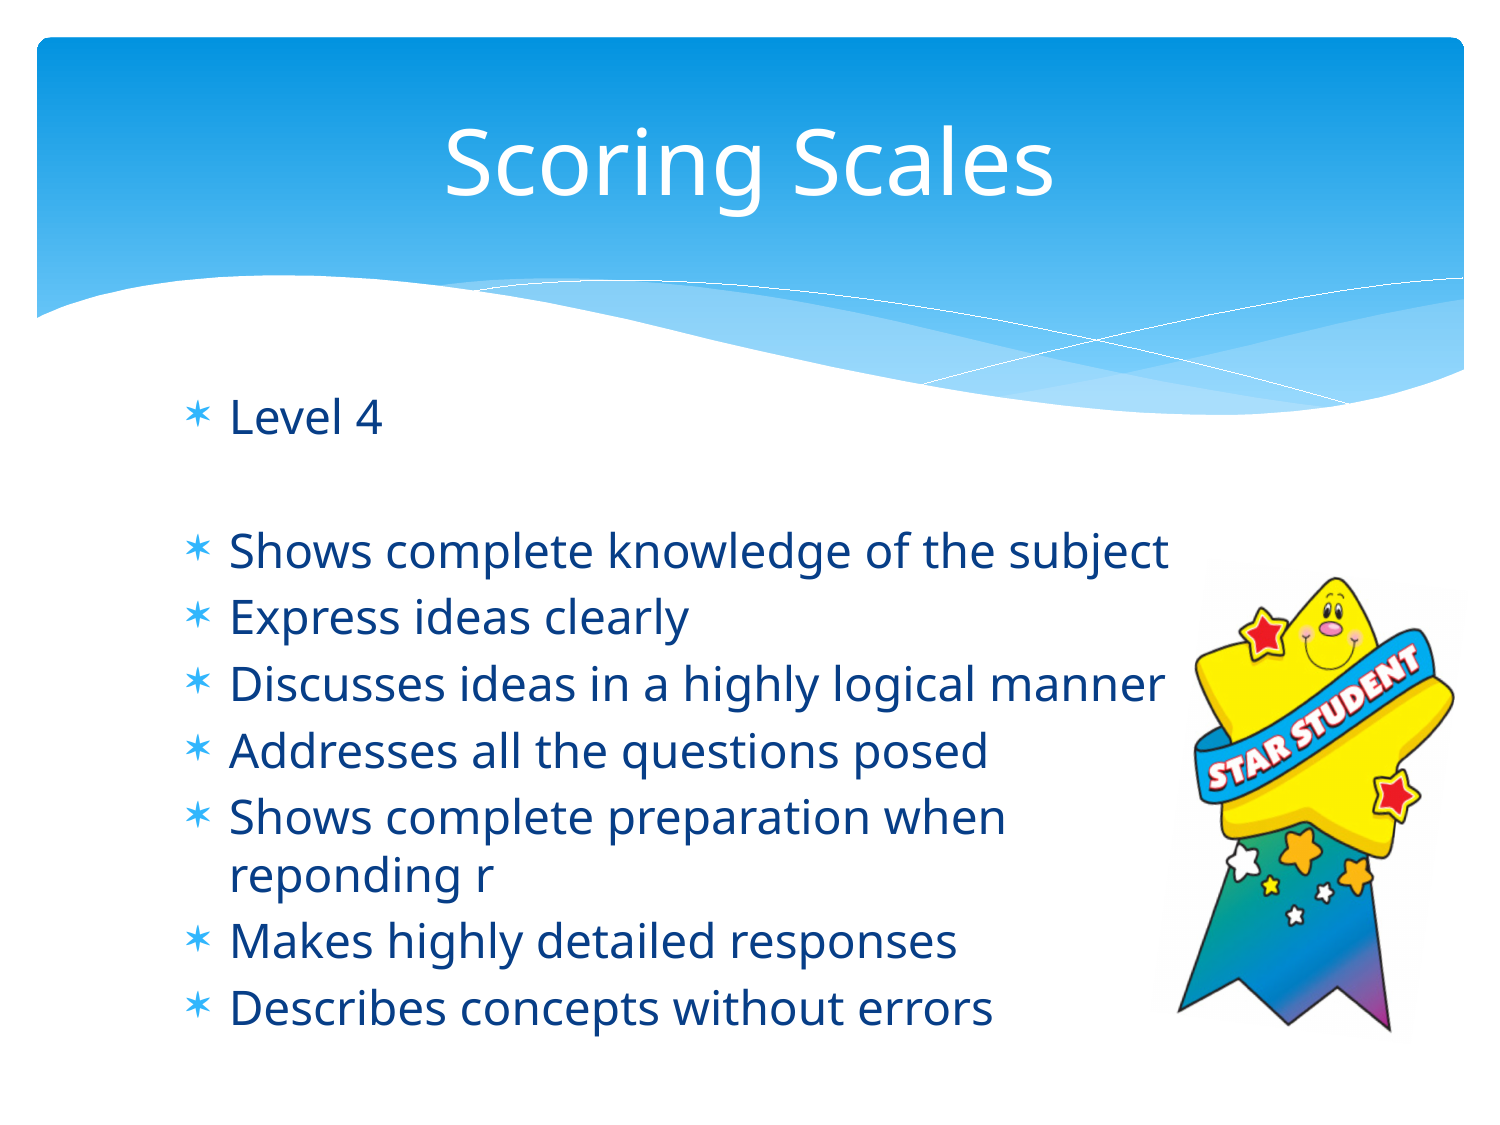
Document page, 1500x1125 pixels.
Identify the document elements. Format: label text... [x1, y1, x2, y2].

title Scoring Scales [75, 55, 1425, 261]
text_box [135, 290, 621, 468]
picture [1151, 559, 1467, 1043]
list Level 4 Shows complete knowledge of the subject Express ideas clearly Discusses ideas in a highly logical manner Addresses all the questions posed Shows complete preparation when reponding r Makes highly detailed responses Describes concepts without errors [171, 379, 1258, 1047]
